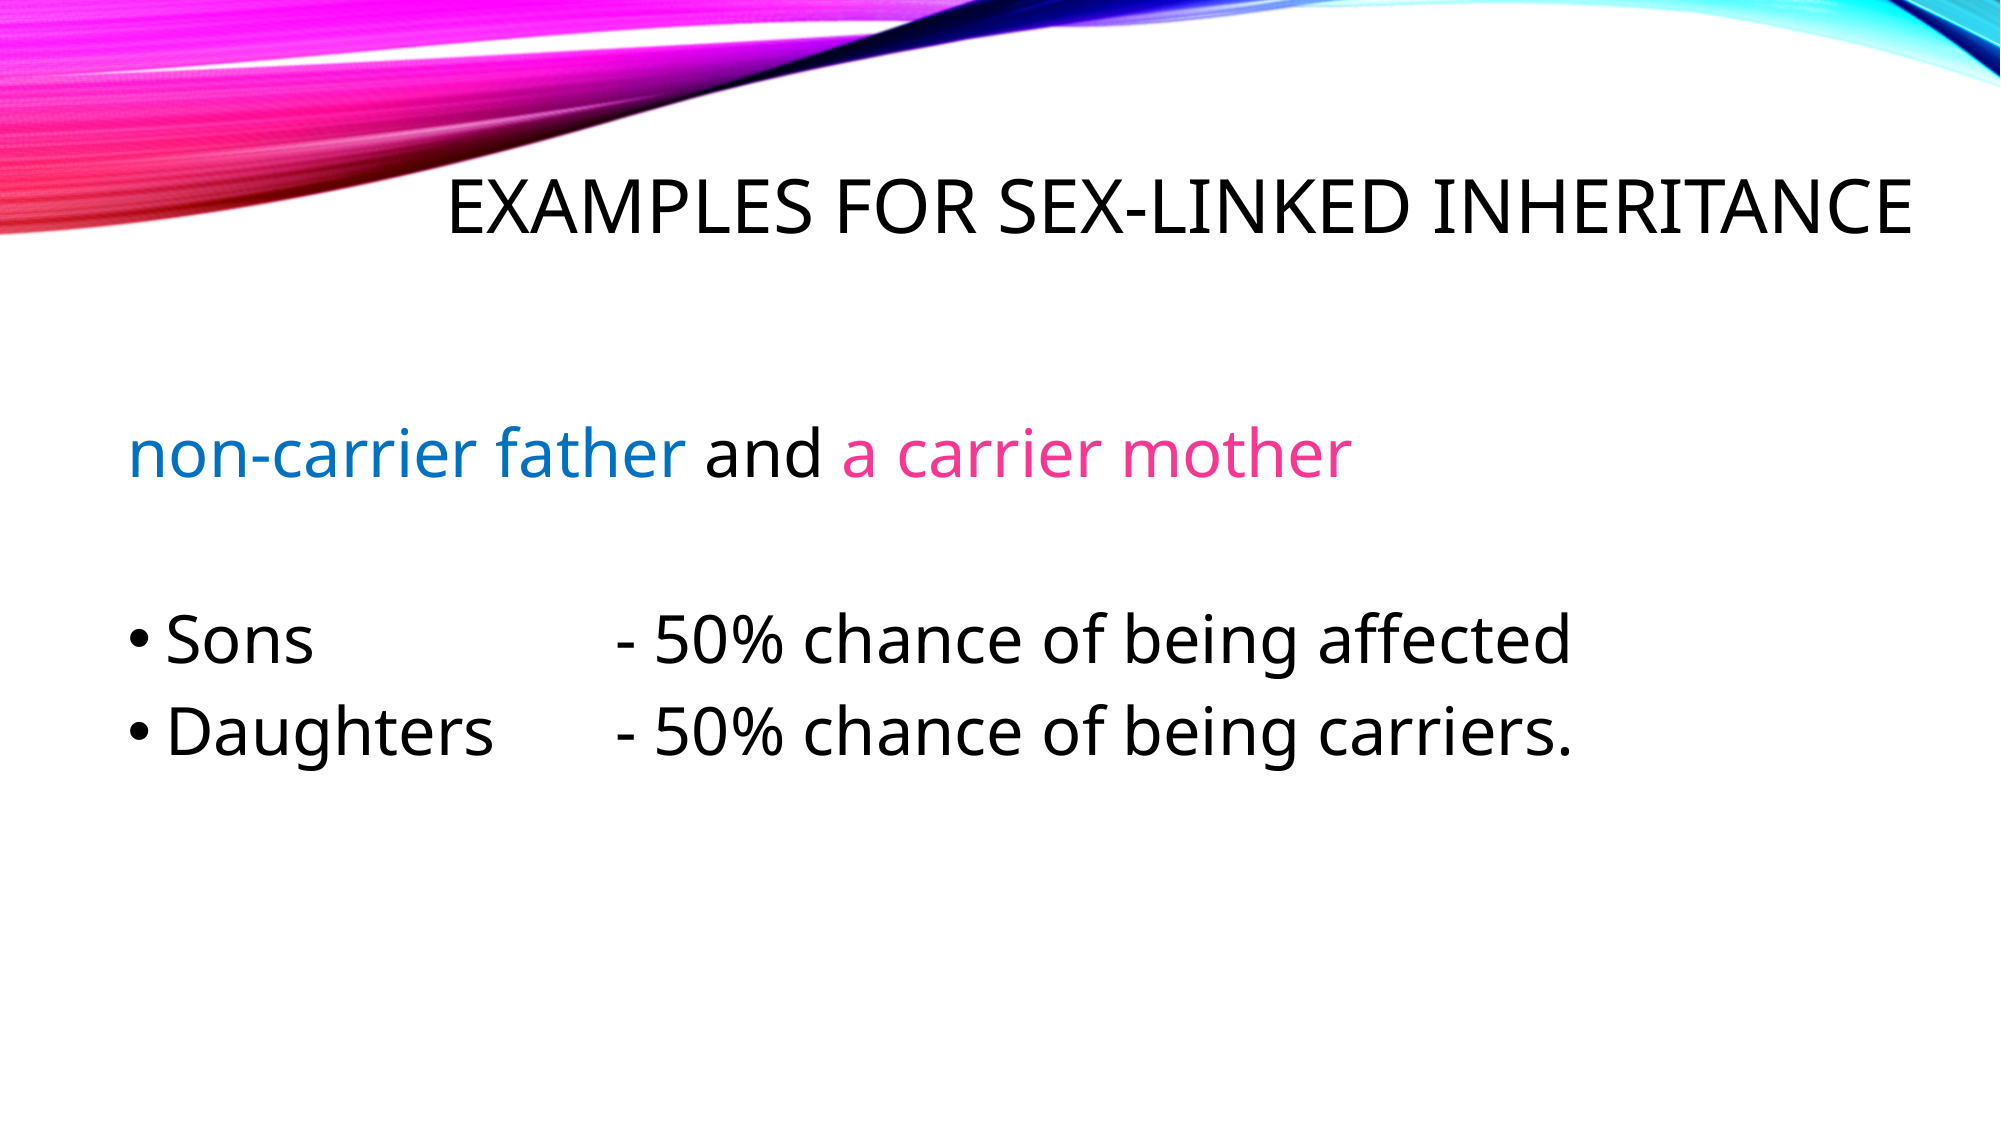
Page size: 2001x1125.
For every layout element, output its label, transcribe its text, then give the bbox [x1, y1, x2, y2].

title Examples for sex-linked inheritance [243, 103, 1932, 316]
list non-carrier father and a carrier mother Sons - 50% chance of being affected Daughters - 50% chance of being carriers. [112, 412, 1888, 1021]
picture [0, 0, 2000, 237]
picture [1890, 0, 2000, 75]
picture [1910, 0, 2000, 45]
